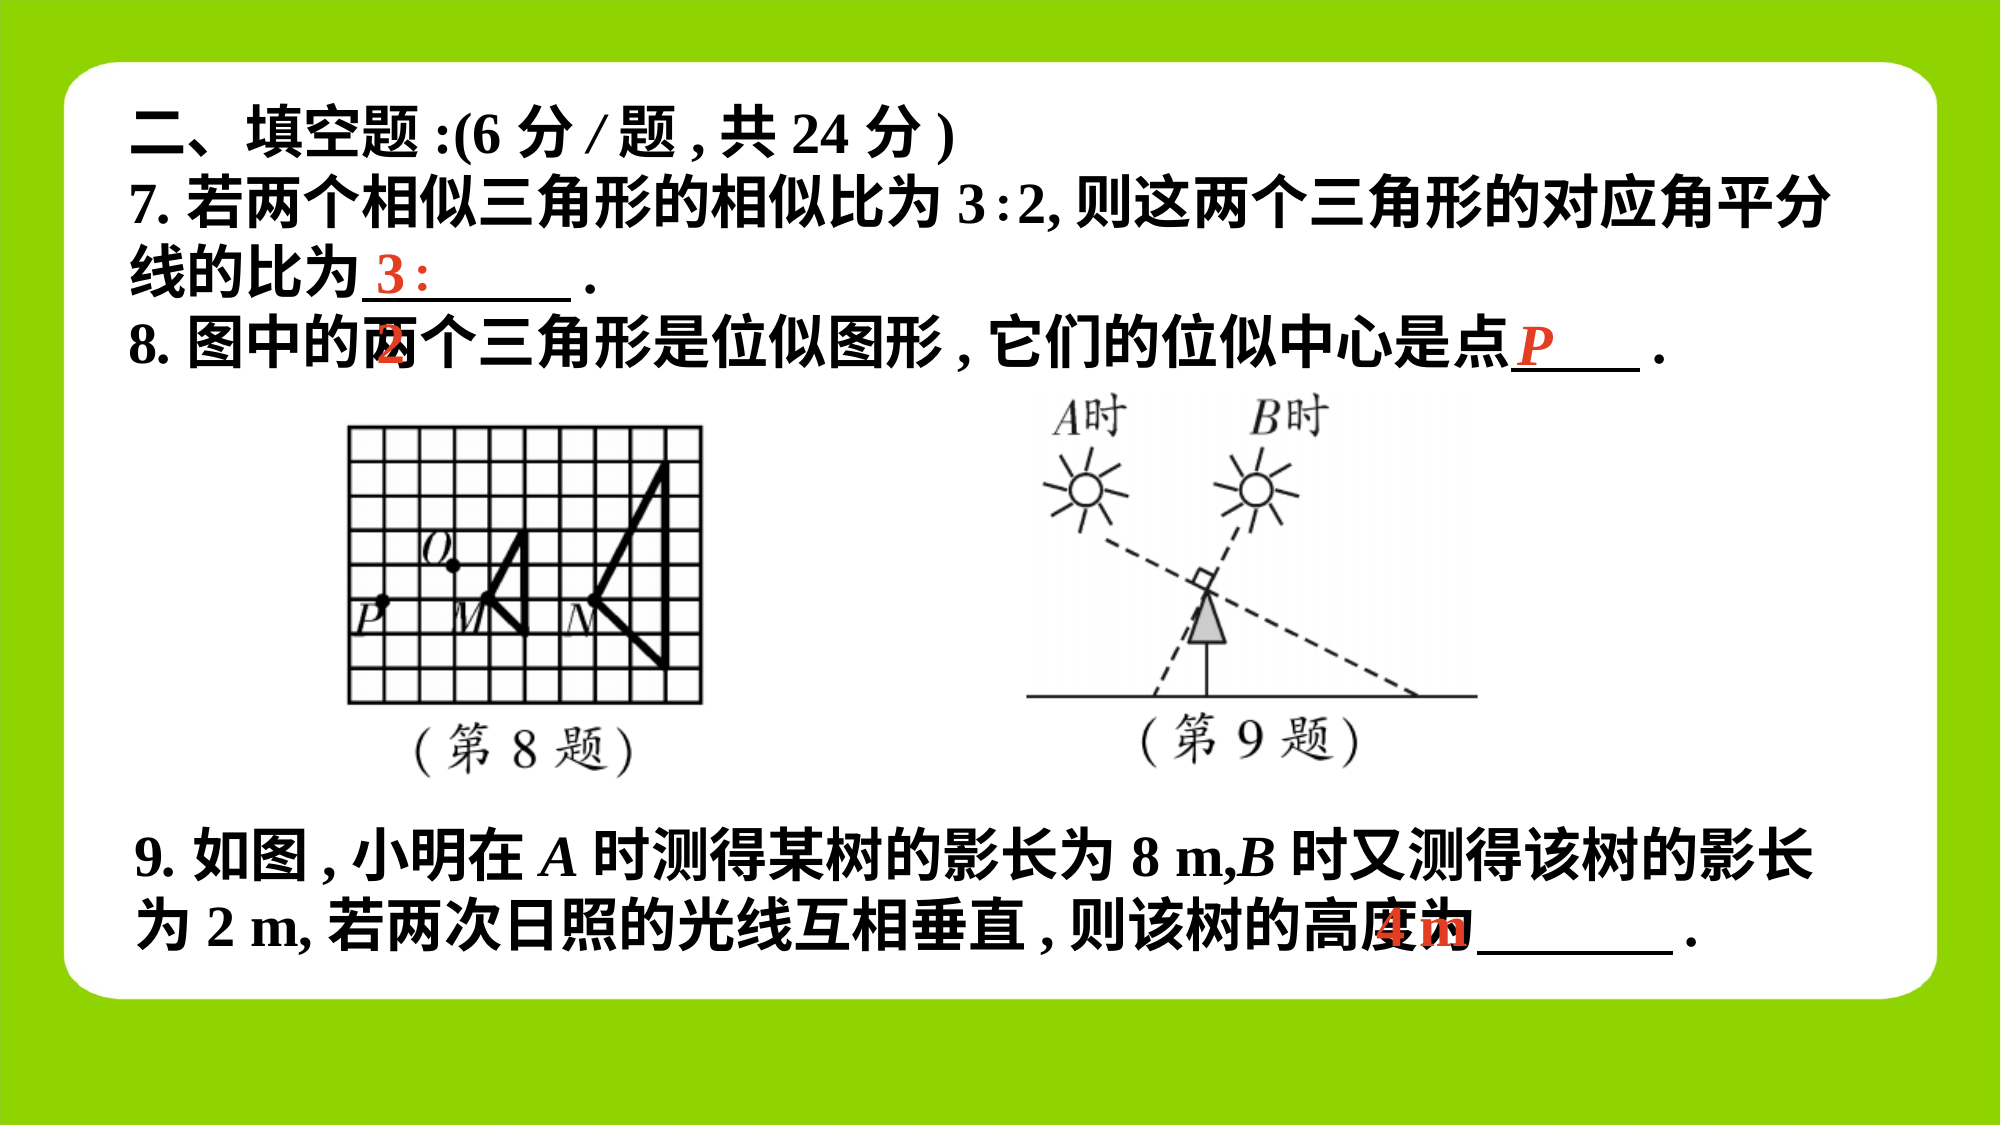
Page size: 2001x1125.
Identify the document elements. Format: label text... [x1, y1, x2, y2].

text_box 3∶2 [362, 228, 481, 383]
text_box 9.如图,小明在A时测得某树的影长为8 m,B时又测得该树的影长为2 m,若两次日照的光线互相垂直,则该树的高度为 . [119, 810, 1880, 966]
picture [0, 0, 2001, 1125]
text_box 二、填空题:(6分/题,共24分) 7.若两个相似三角形的相似比为3∶2,则这两个三角形的对应角平分线的比为 . 8.图中的两个三角形是位似图形,它们的位似中心是点 . [114, 87, 1874, 383]
text_box 4 m [1361, 881, 1503, 966]
text_box P [1502, 299, 1590, 385]
